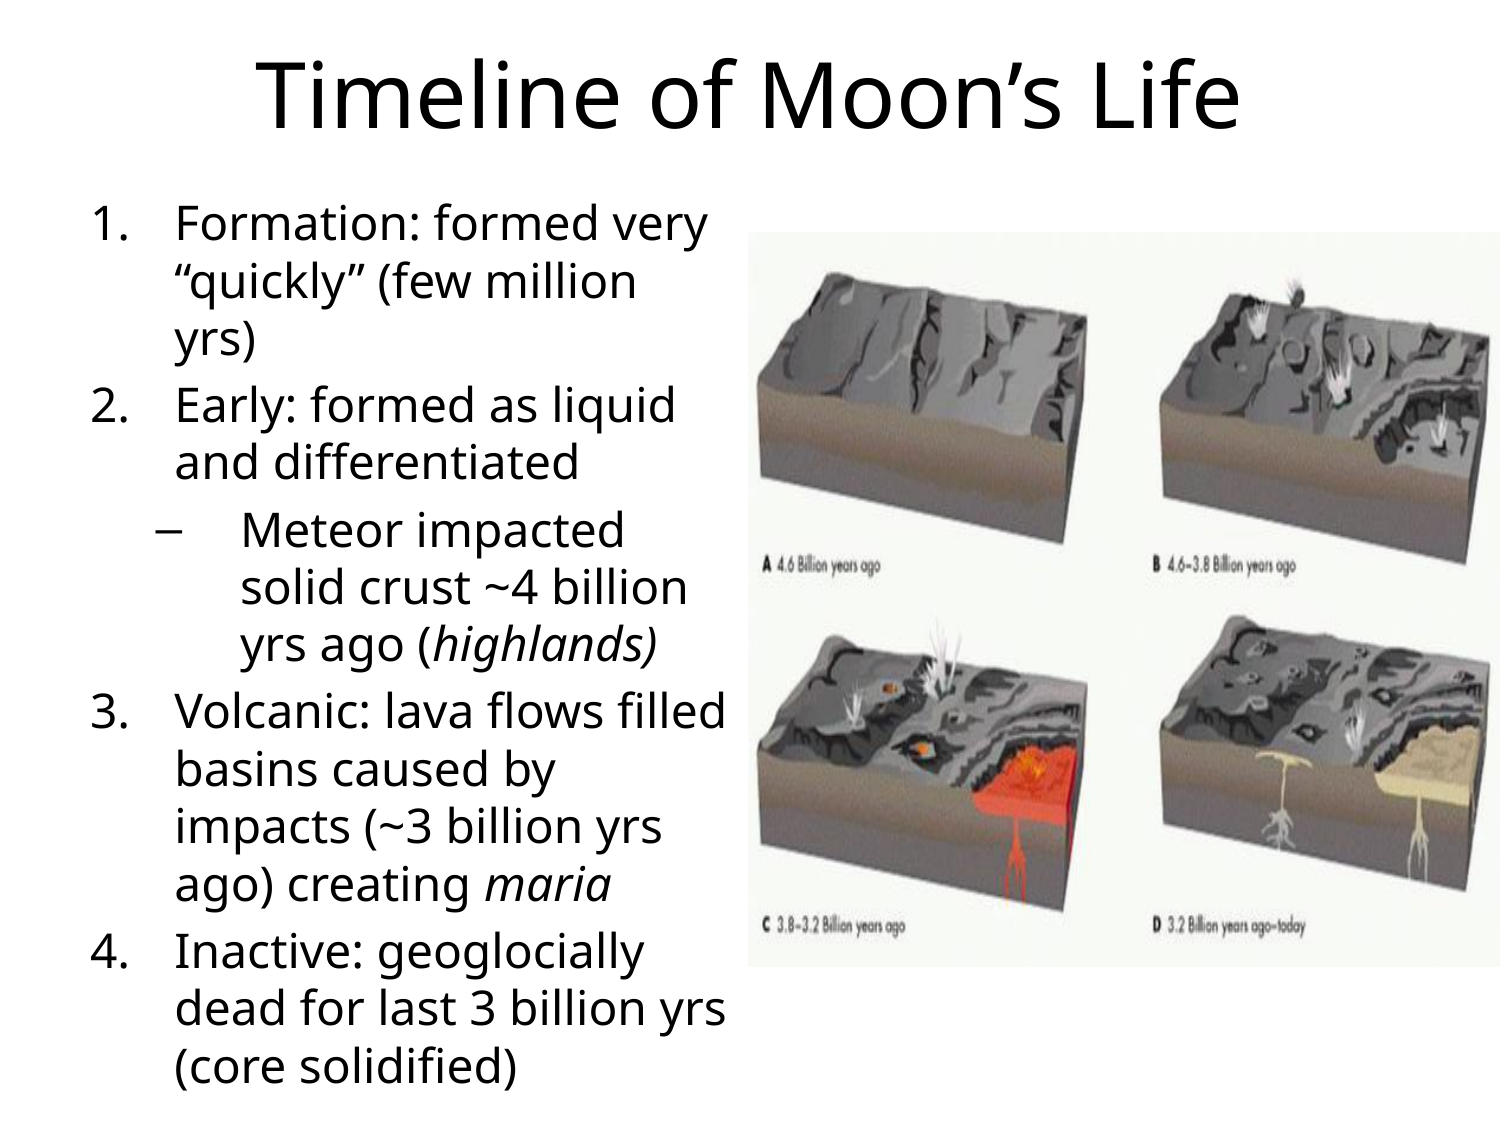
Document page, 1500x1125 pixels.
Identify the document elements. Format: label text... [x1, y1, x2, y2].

picture [747, 232, 1500, 967]
title Timeline of Moon’s Life [75, 0, 1425, 186]
list Formation: formed very “quickly” (few million yrs) Early: formed as liquid and differentiated Meteor impacted solid crust ~4 billion yrs ago (highlands) Volcanic: lava flows filled basins caused by impacts (~3 billion yrs ago) creating maria Inactive: geoglocially dead for last 3 billion yrs (core solidified) [75, 185, 748, 1057]
